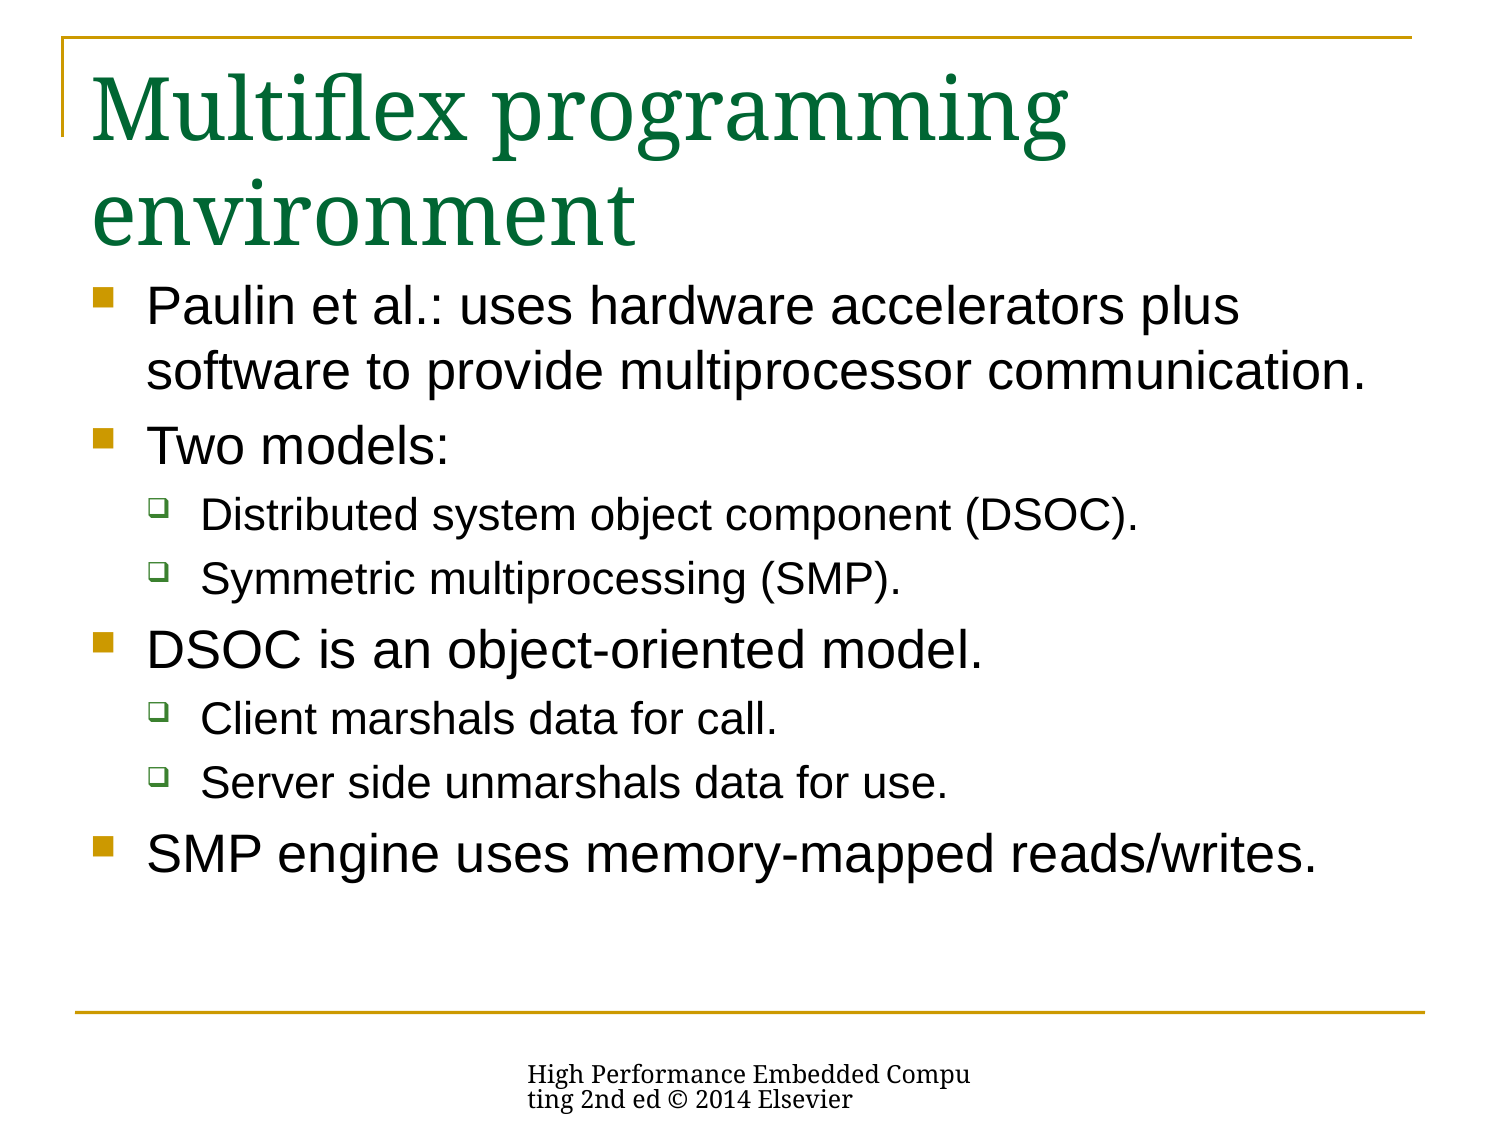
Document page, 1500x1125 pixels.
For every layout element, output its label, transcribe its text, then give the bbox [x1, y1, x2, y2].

footer High Performance Embedded Computing 2nd ed © 2014 Elsevier [512, 1025, 988, 1100]
title Multiflex programming environment [75, 45, 1425, 233]
list Paulin et al.: uses hardware accelerators plus software to provide multiprocessor communication. Two models: Distributed system object component (DSOC). Symmetric multiprocessing (SMP). DSOC is an object-oriented model. Client marshals data for call. Server side unmarshals data for use. SMP engine uses memory-mapped reads/writes. [75, 262, 1425, 1006]
